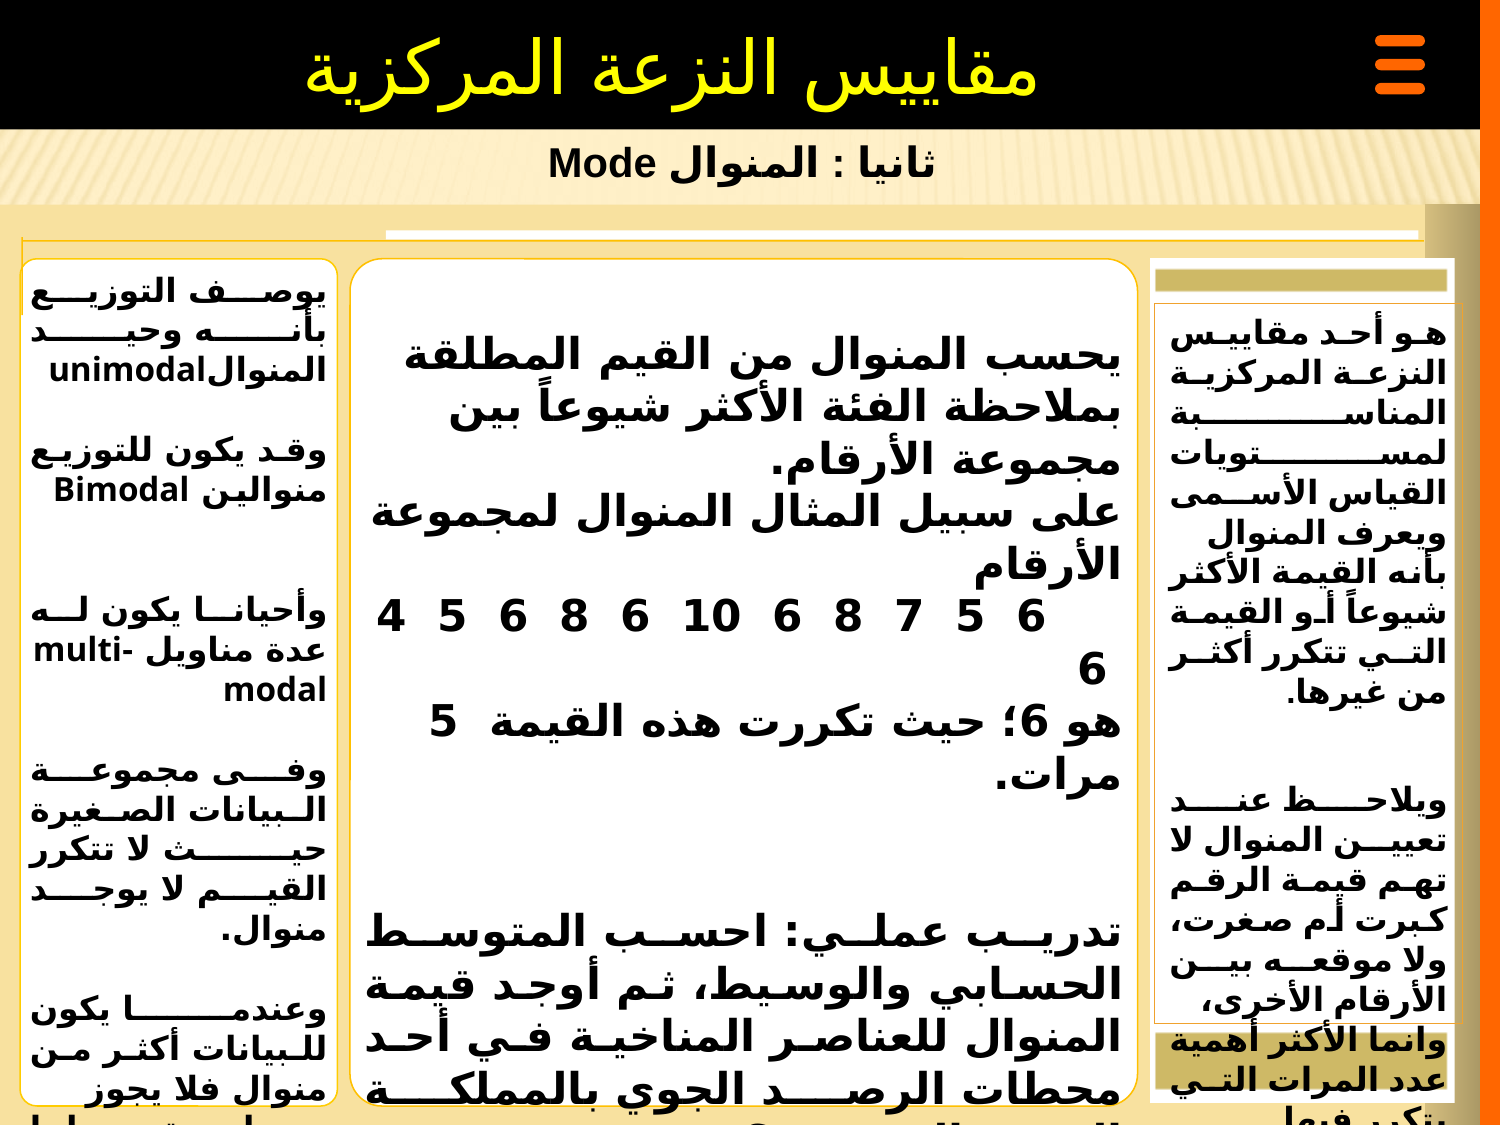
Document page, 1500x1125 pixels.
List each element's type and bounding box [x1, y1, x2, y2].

text_box [1149, 258, 1463, 1103]
text_box [0, 0, 1500, 1125]
